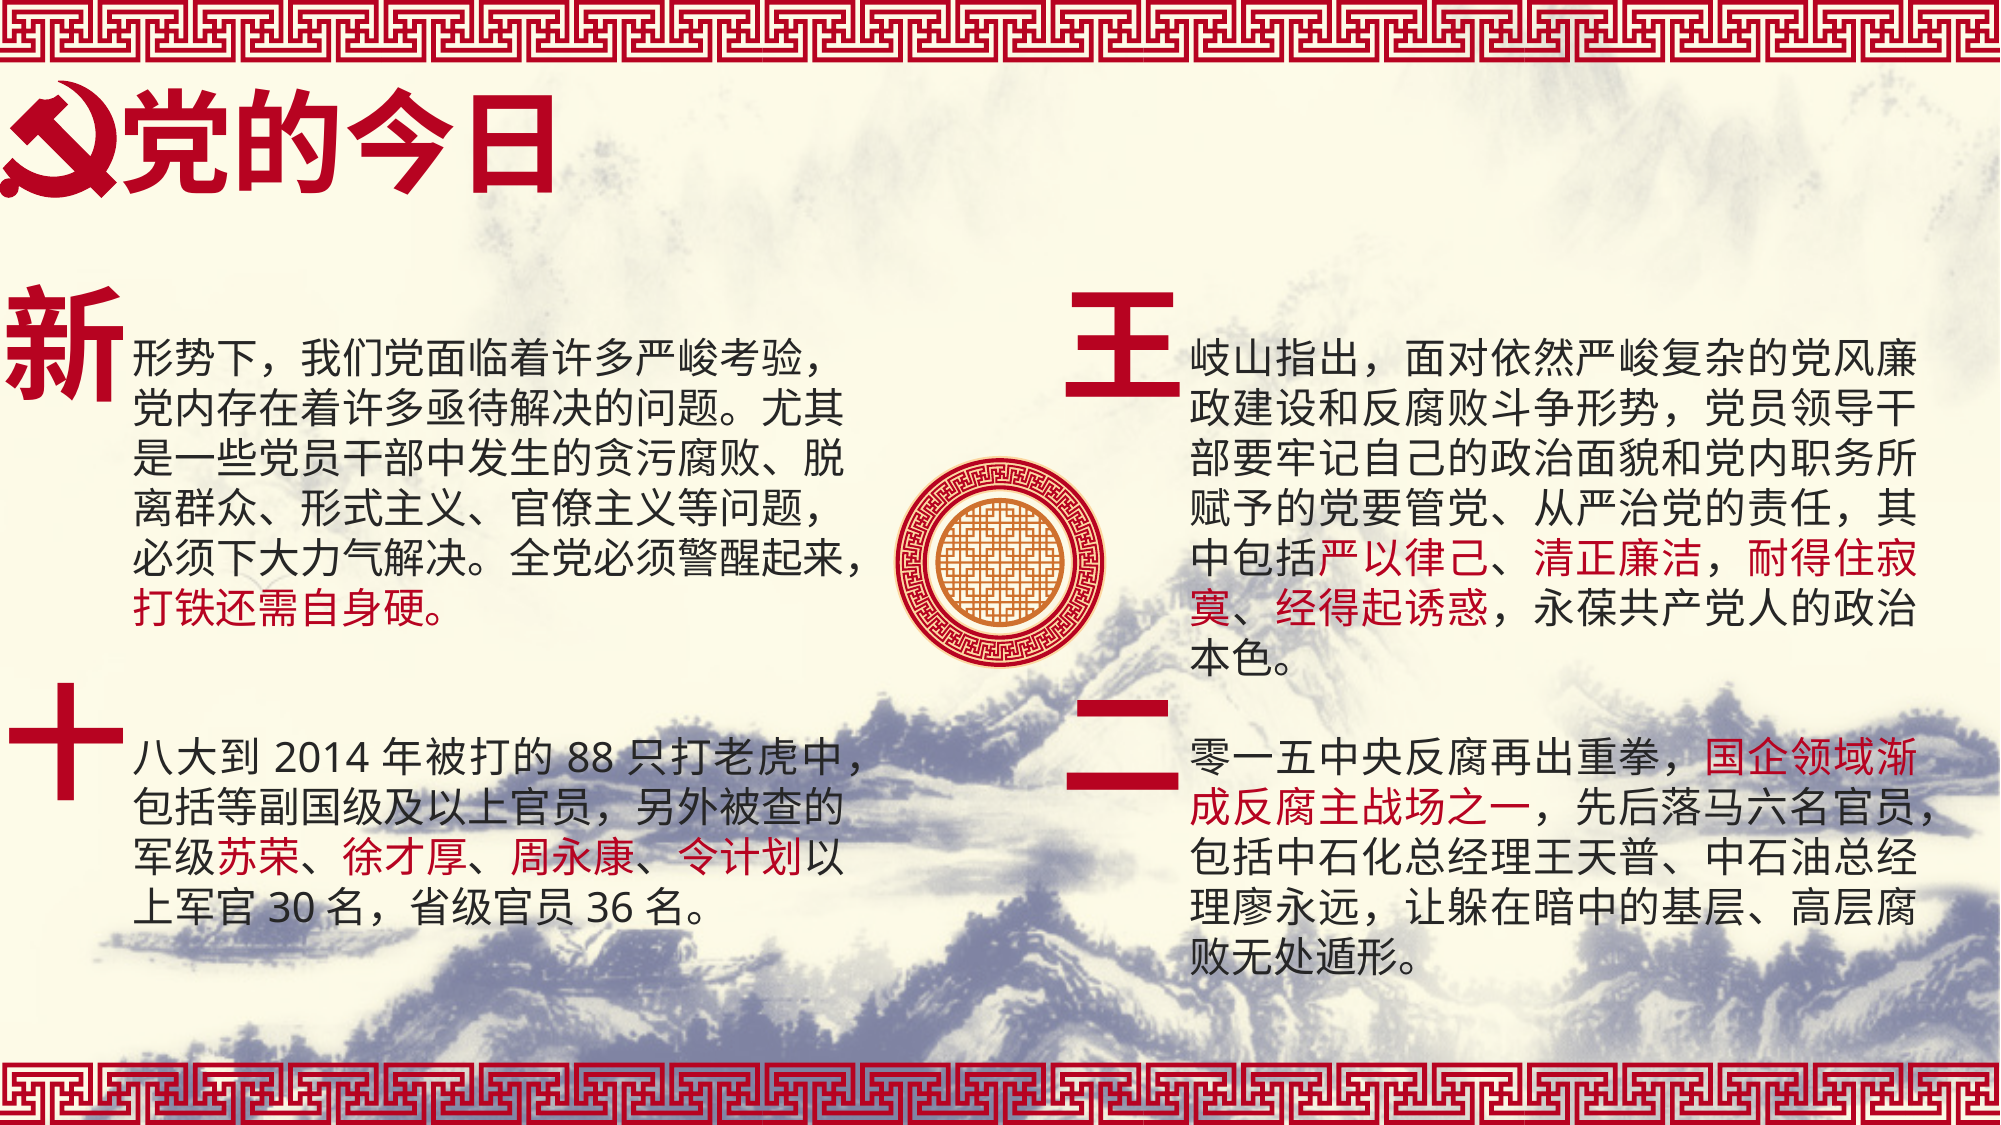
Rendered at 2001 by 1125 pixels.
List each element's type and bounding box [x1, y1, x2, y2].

text_box [0, 0, 2000, 63]
text_box [1045, 656, 1933, 991]
text_box [0, 1062, 2000, 1125]
text_box [1045, 258, 1933, 643]
text_box [0, 656, 860, 941]
text_box [0, 64, 582, 217]
text_box [893, 455, 1107, 669]
text_box [0, 258, 860, 643]
